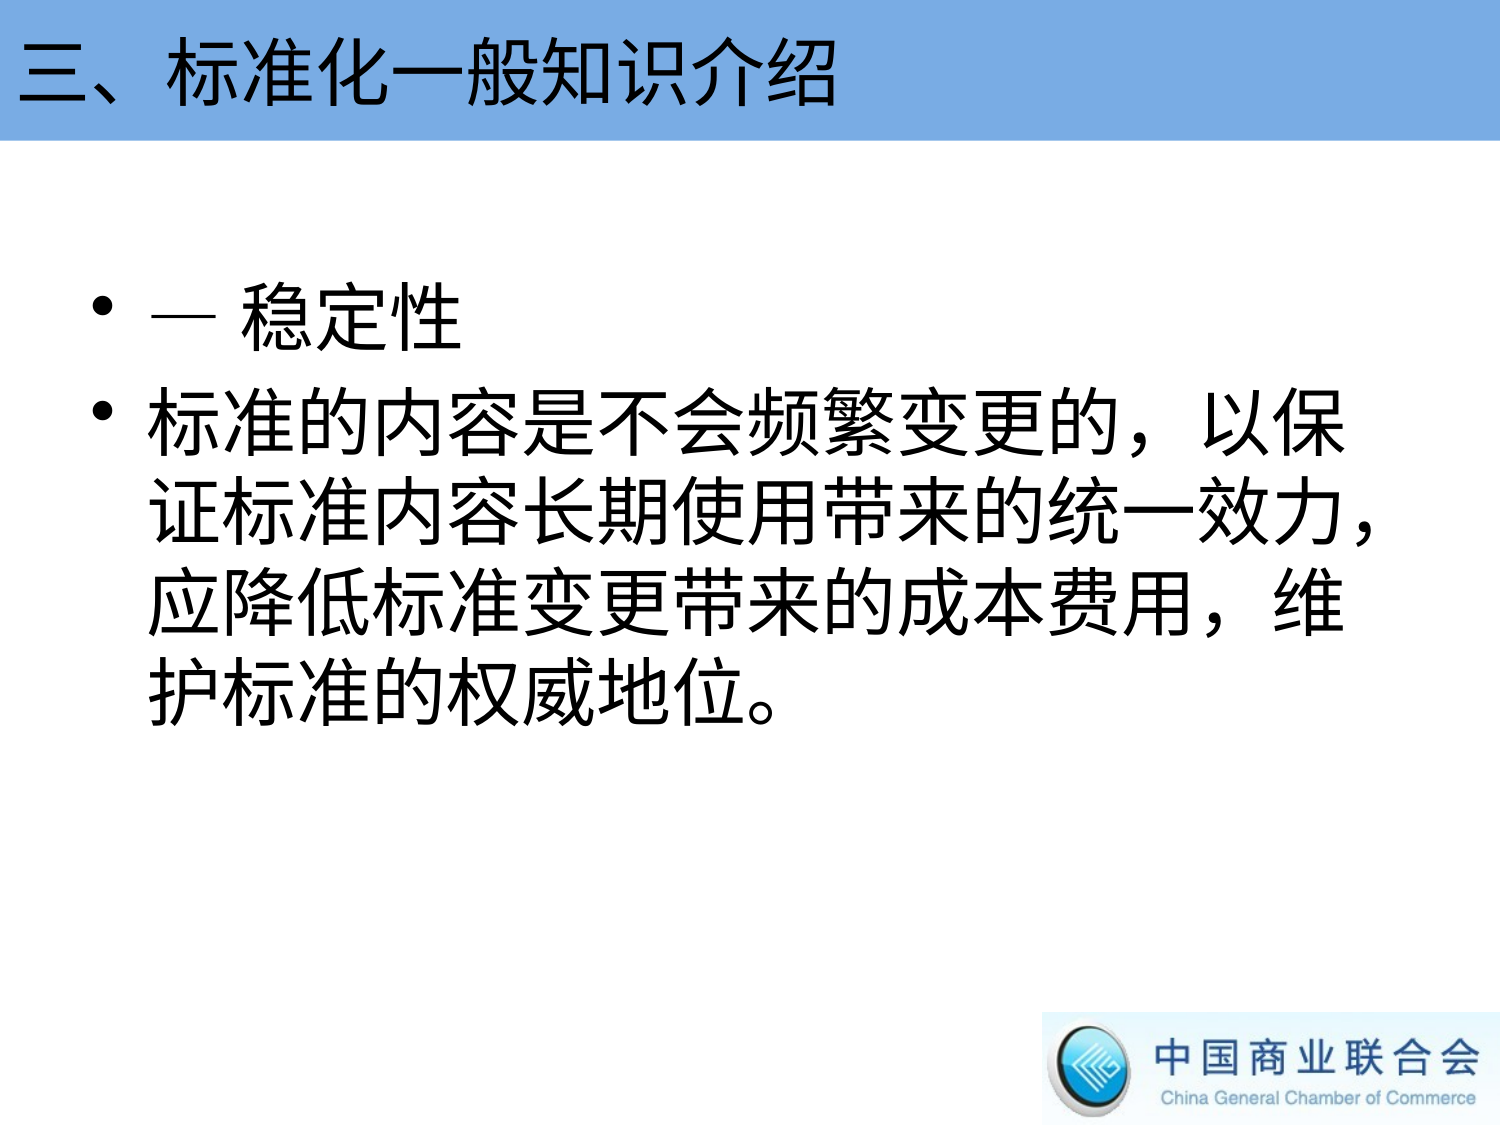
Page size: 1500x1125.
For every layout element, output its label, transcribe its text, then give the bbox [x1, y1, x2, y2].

text_box 三、标准化一般知识介绍 [0, 0, 1032, 141]
picture [1042, 1012, 1500, 1125]
list —稳定性 标准的内容是不会频繁变更的，以保证标准内容长期使用带来的统一效力，应降低标准变更带来的成本费用，维护标准的权威地位。 [74, 262, 1426, 1006]
